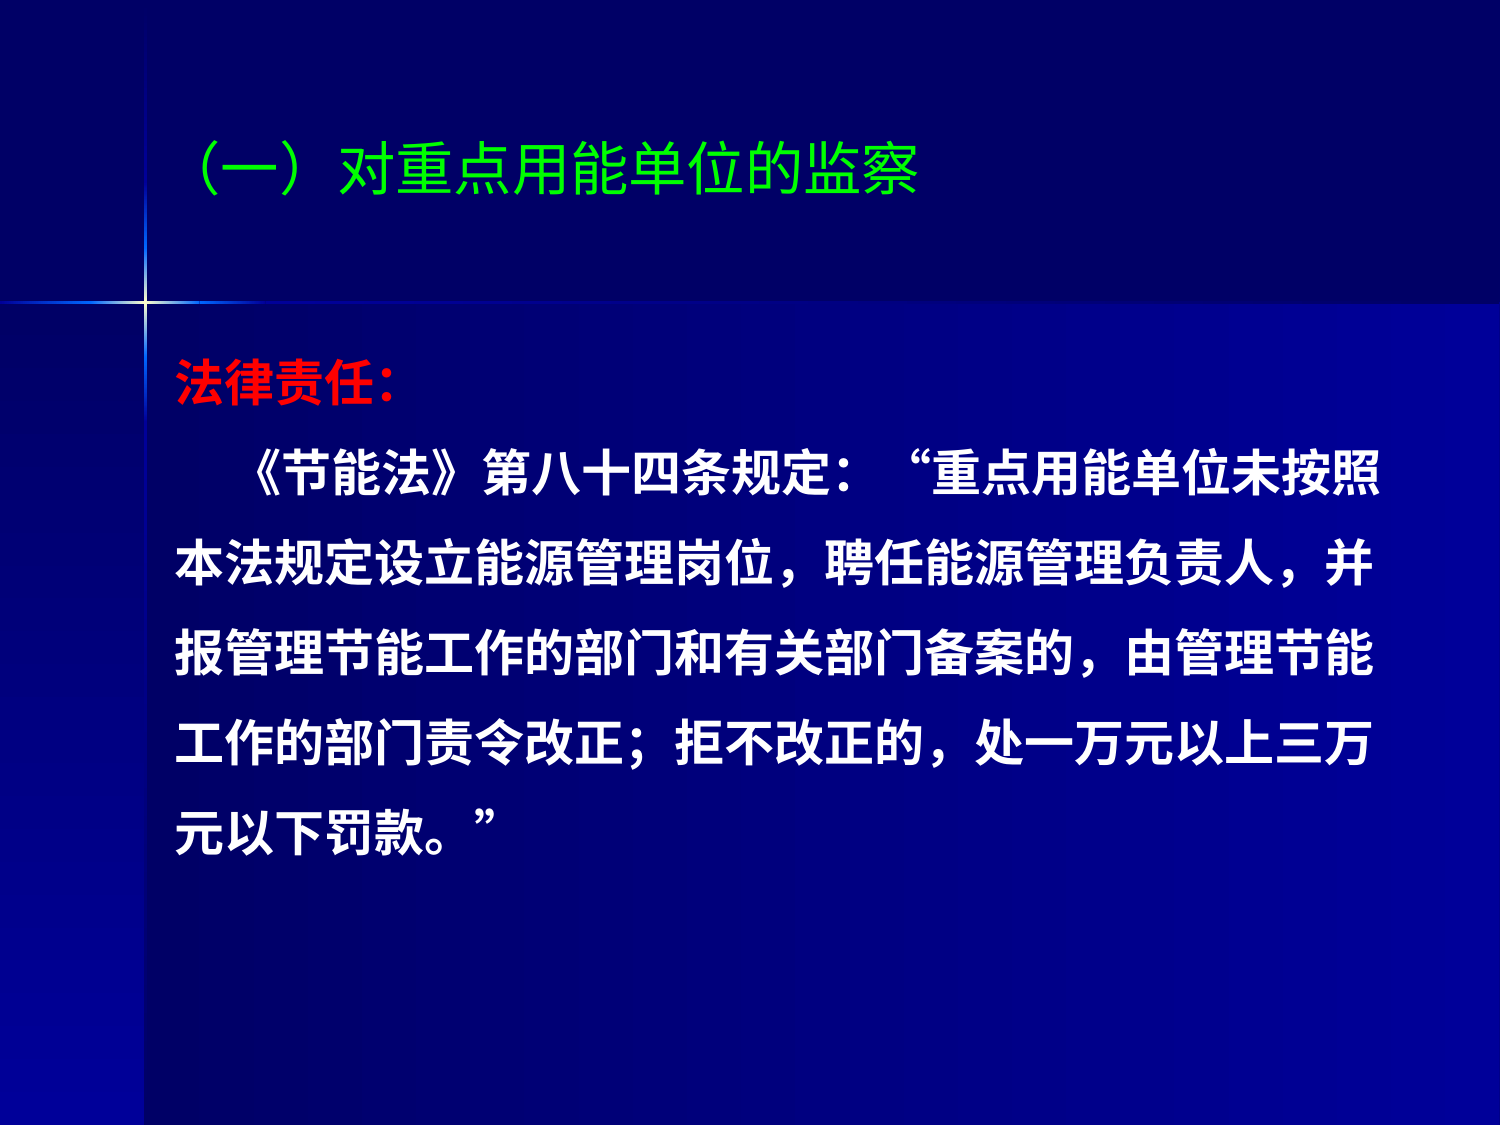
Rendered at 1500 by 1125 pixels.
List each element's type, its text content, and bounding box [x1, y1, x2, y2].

title （一）对重点用能单位的监察 [147, 49, 1413, 286]
list 法律责任： 《节能法》第八十四条规定：“重点用能单位未按照本法规定设立能源管理岗位，聘任能源管理负责人，并报管理节能工作的部门和有关部门备案的，由管理节能工作的部门责令改正；拒不改正的，处一万元以上三万元以下罚款。” [159, 314, 1413, 1001]
